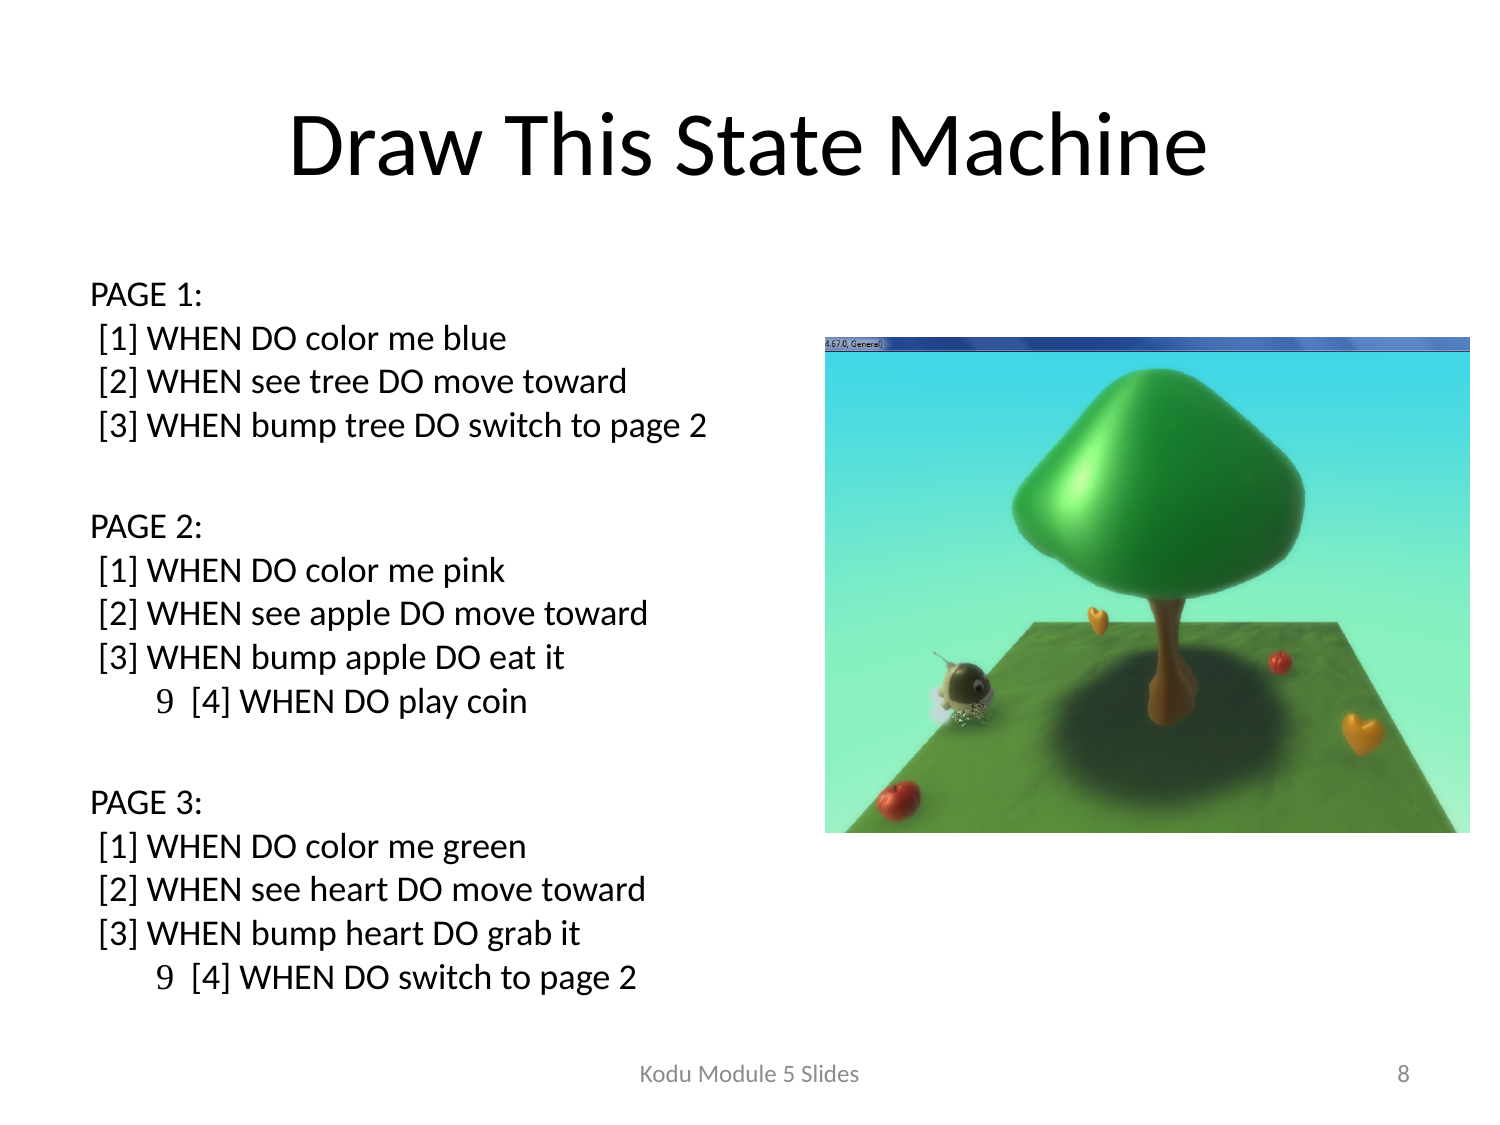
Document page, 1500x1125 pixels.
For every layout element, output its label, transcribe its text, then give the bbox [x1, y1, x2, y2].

list PAGE 1: [1] WHEN DO color me blue [2] WHEN see tree DO move toward [3] WHEN bump tree DO switch to page 2 PAGE 2: [1] WHEN DO color me pink [2] WHEN see apple DO move toward [3] WHEN bump apple DO eat it  [4] WHEN DO play coin PAGE 3: [1] WHEN DO color me green [2] WHEN see heart DO move toward [3] WHEN bump heart DO grab it  [4] WHEN DO switch to page 2 [75, 262, 1425, 1005]
title Draw This State Machine [75, 45, 1425, 233]
footer Kodu Module 5 Slides [512, 1042, 988, 1103]
picture [824, 337, 1471, 833]
slide_number 8 [1074, 1042, 1425, 1103]
